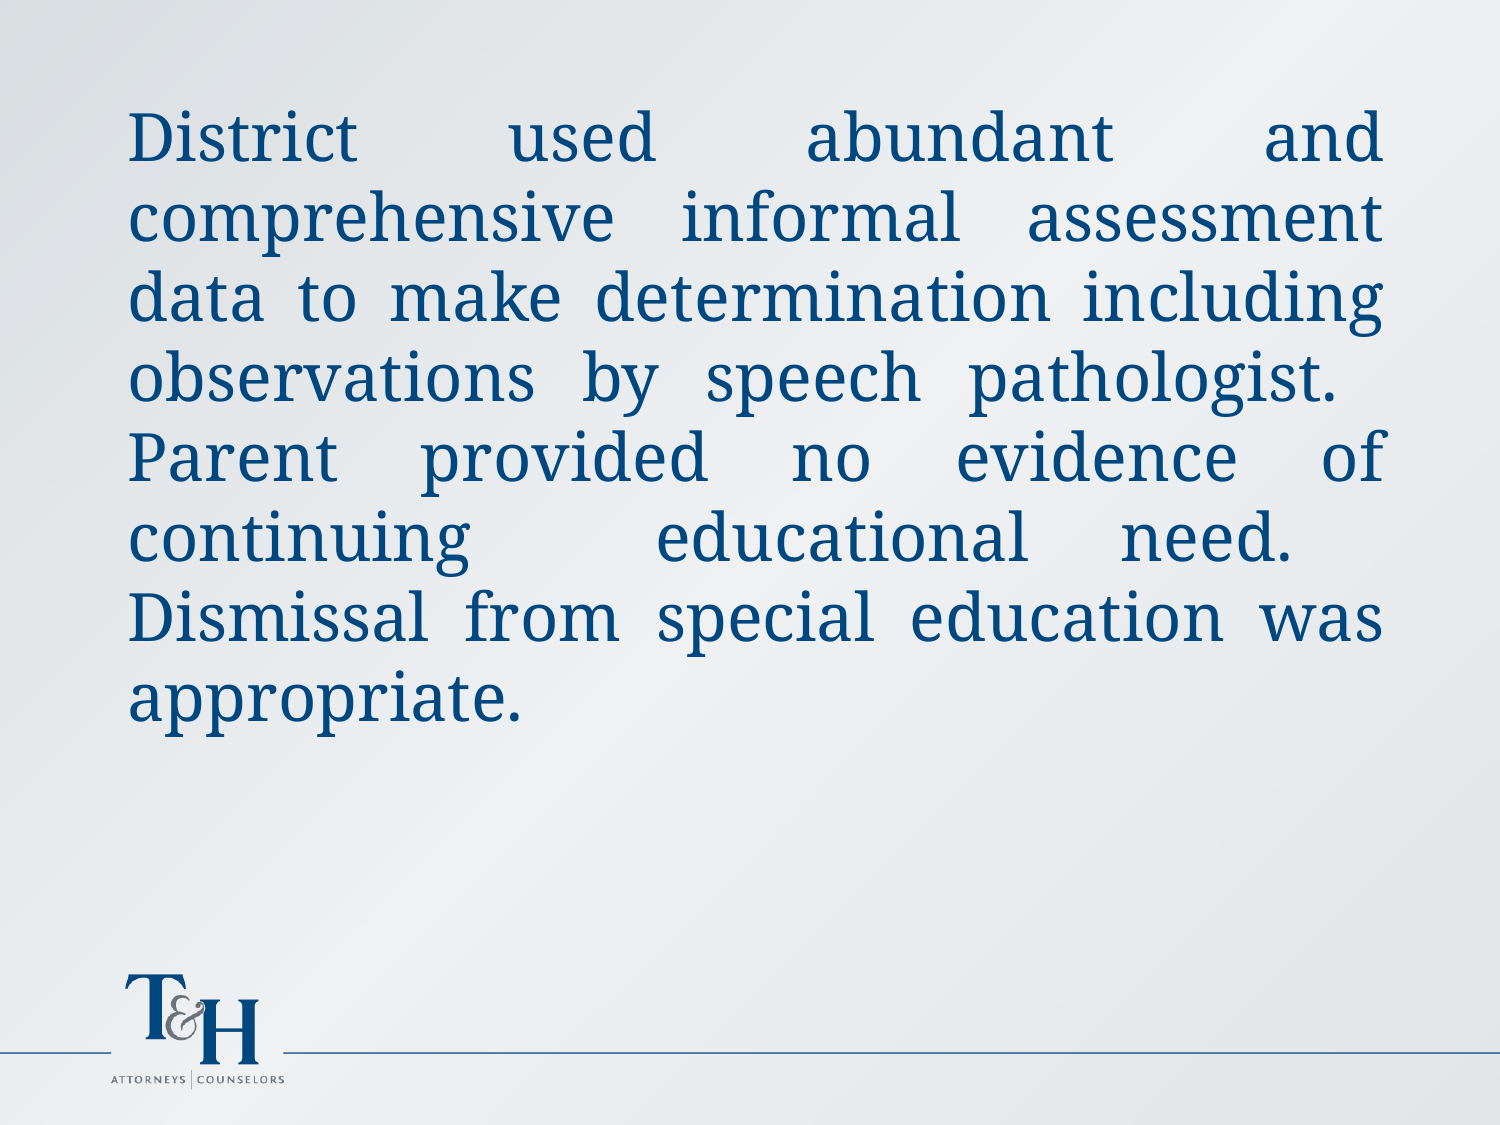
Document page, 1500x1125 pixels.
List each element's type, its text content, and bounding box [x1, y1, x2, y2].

picture [0, 0, 1500, 1125]
text_box District used abundant and comprehensive informal assessment data to make determination including observations by speech pathologist. Parent provided no evidence of continuing educational need. Dismissal from special education was appropriate. [112, 87, 1400, 742]
